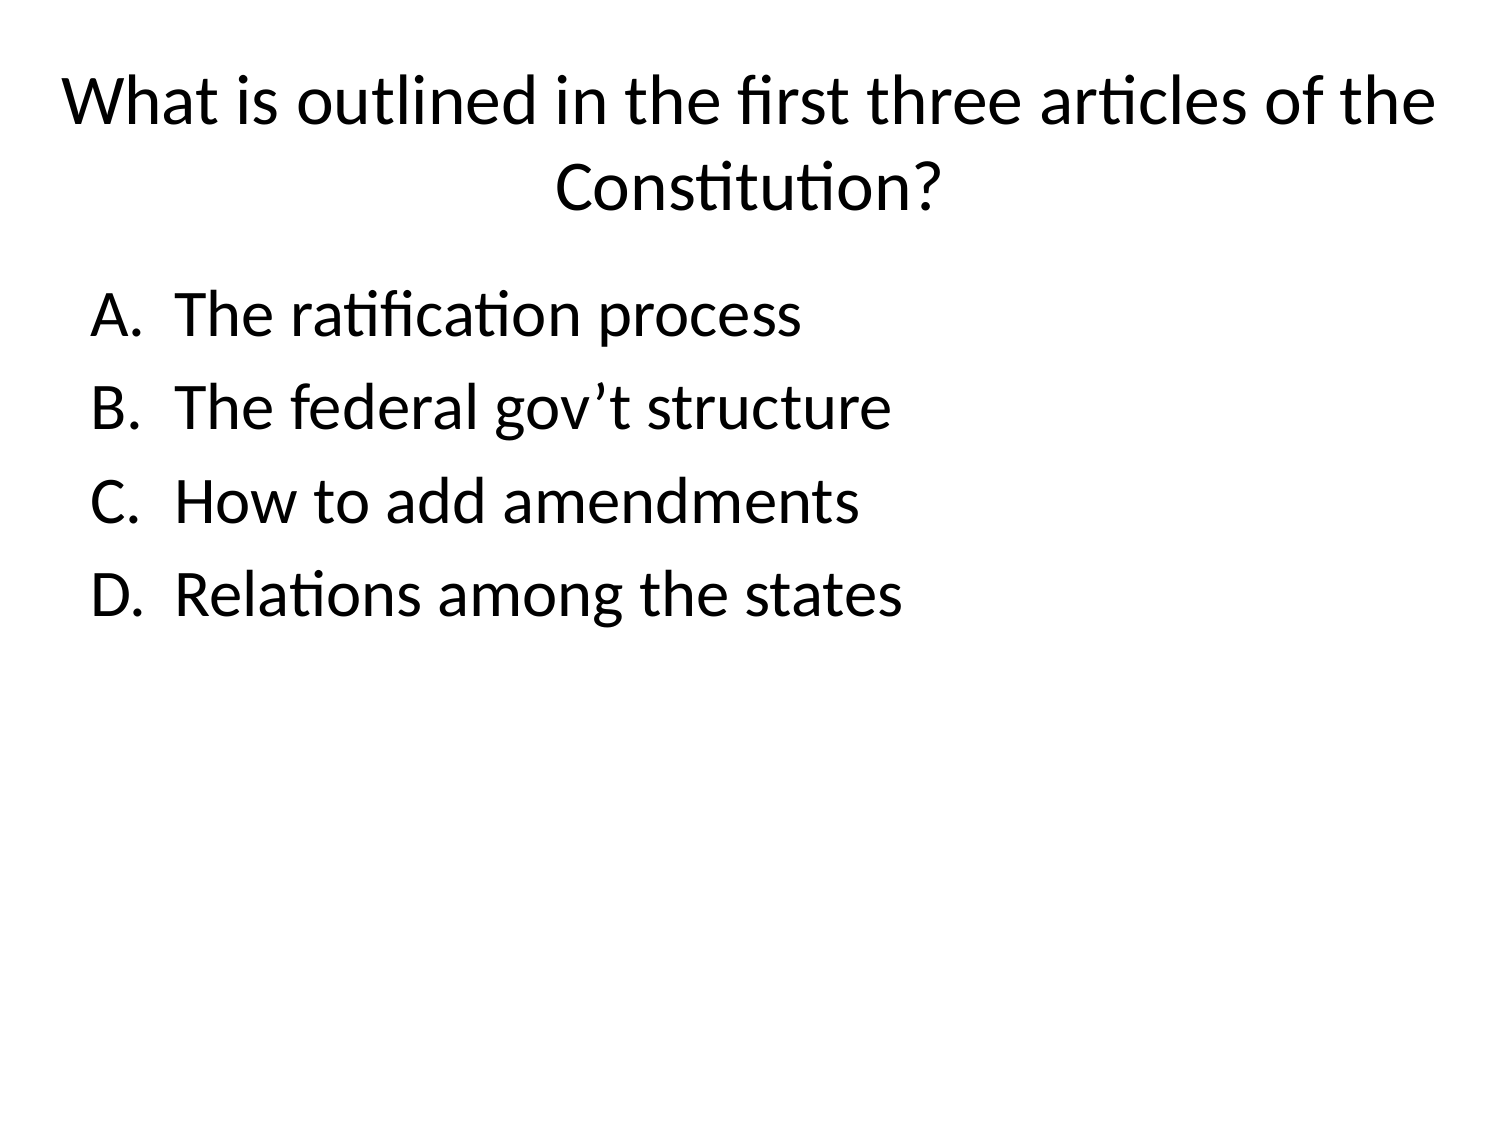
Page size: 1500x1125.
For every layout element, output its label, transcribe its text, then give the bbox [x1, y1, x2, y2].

list The ratification process The federal gov’t structure How to add amendments Relations among the states [75, 262, 1425, 1005]
title What is outlined in the first three articles of the Constitution? [0, 45, 1500, 233]
